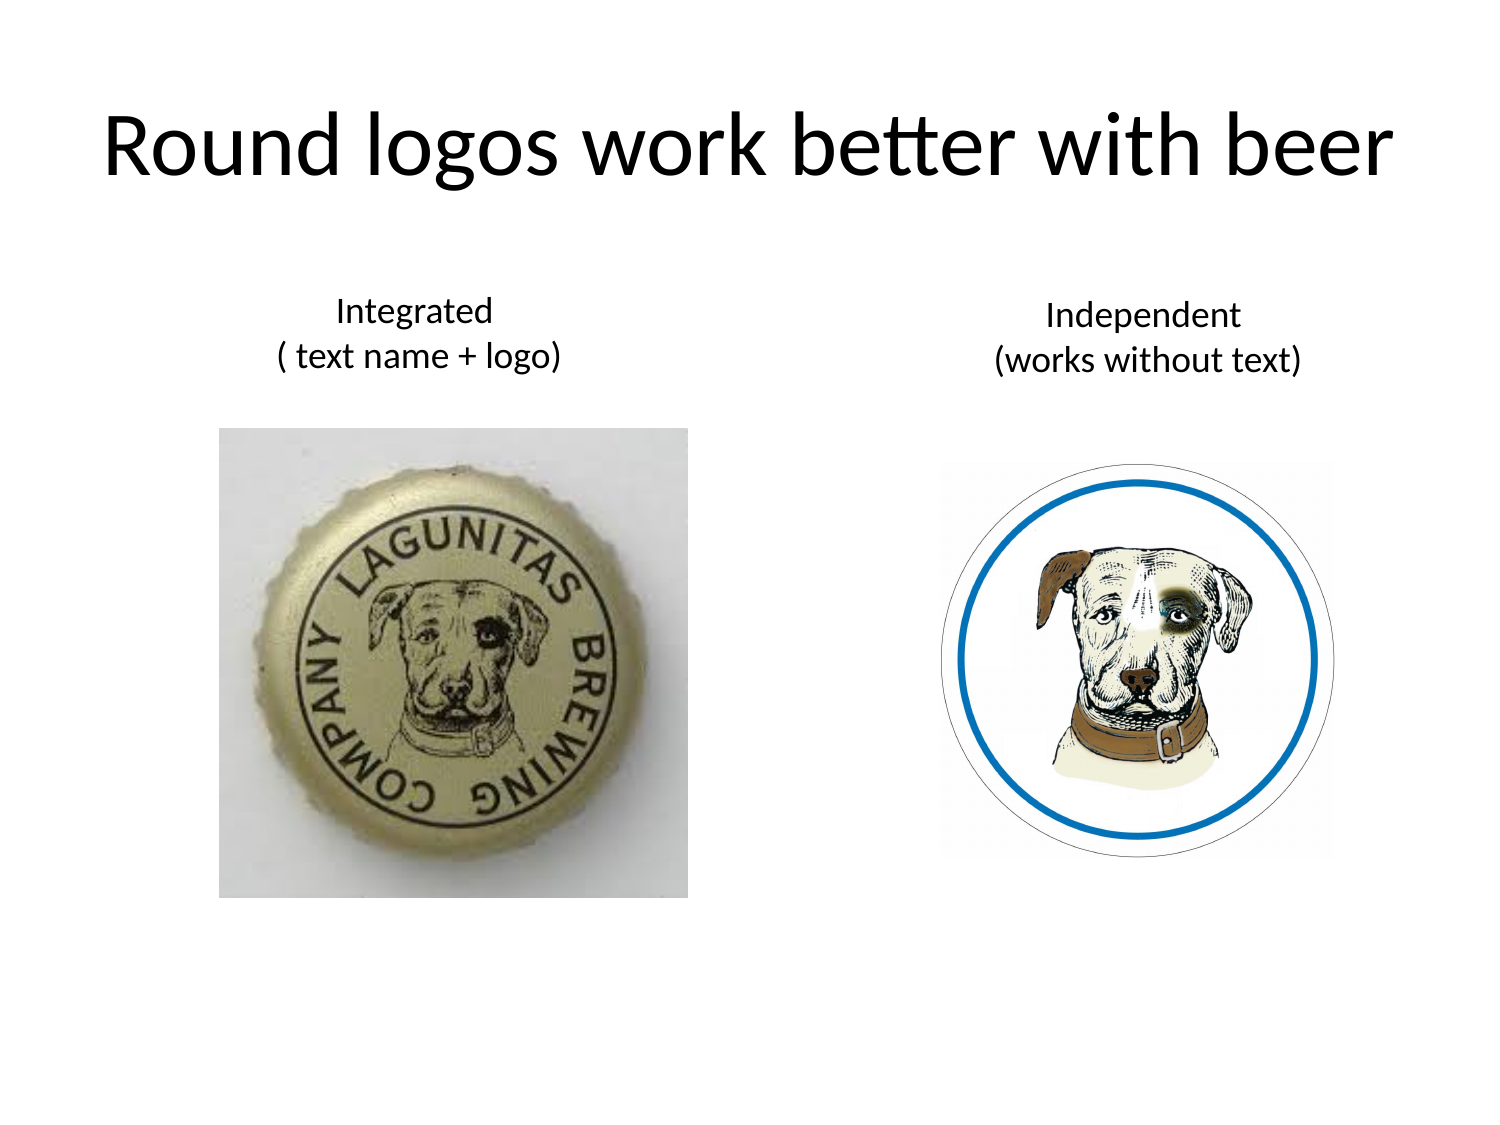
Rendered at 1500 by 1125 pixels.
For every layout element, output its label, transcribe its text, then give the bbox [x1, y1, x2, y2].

text_box Independent (works without text) [728, 241, 1500, 429]
title Round logos work better with beer [75, 45, 1425, 233]
picture [218, 428, 689, 898]
picture [940, 462, 1336, 858]
text_box Integrated ( text name + logo) [0, 236, 839, 425]
